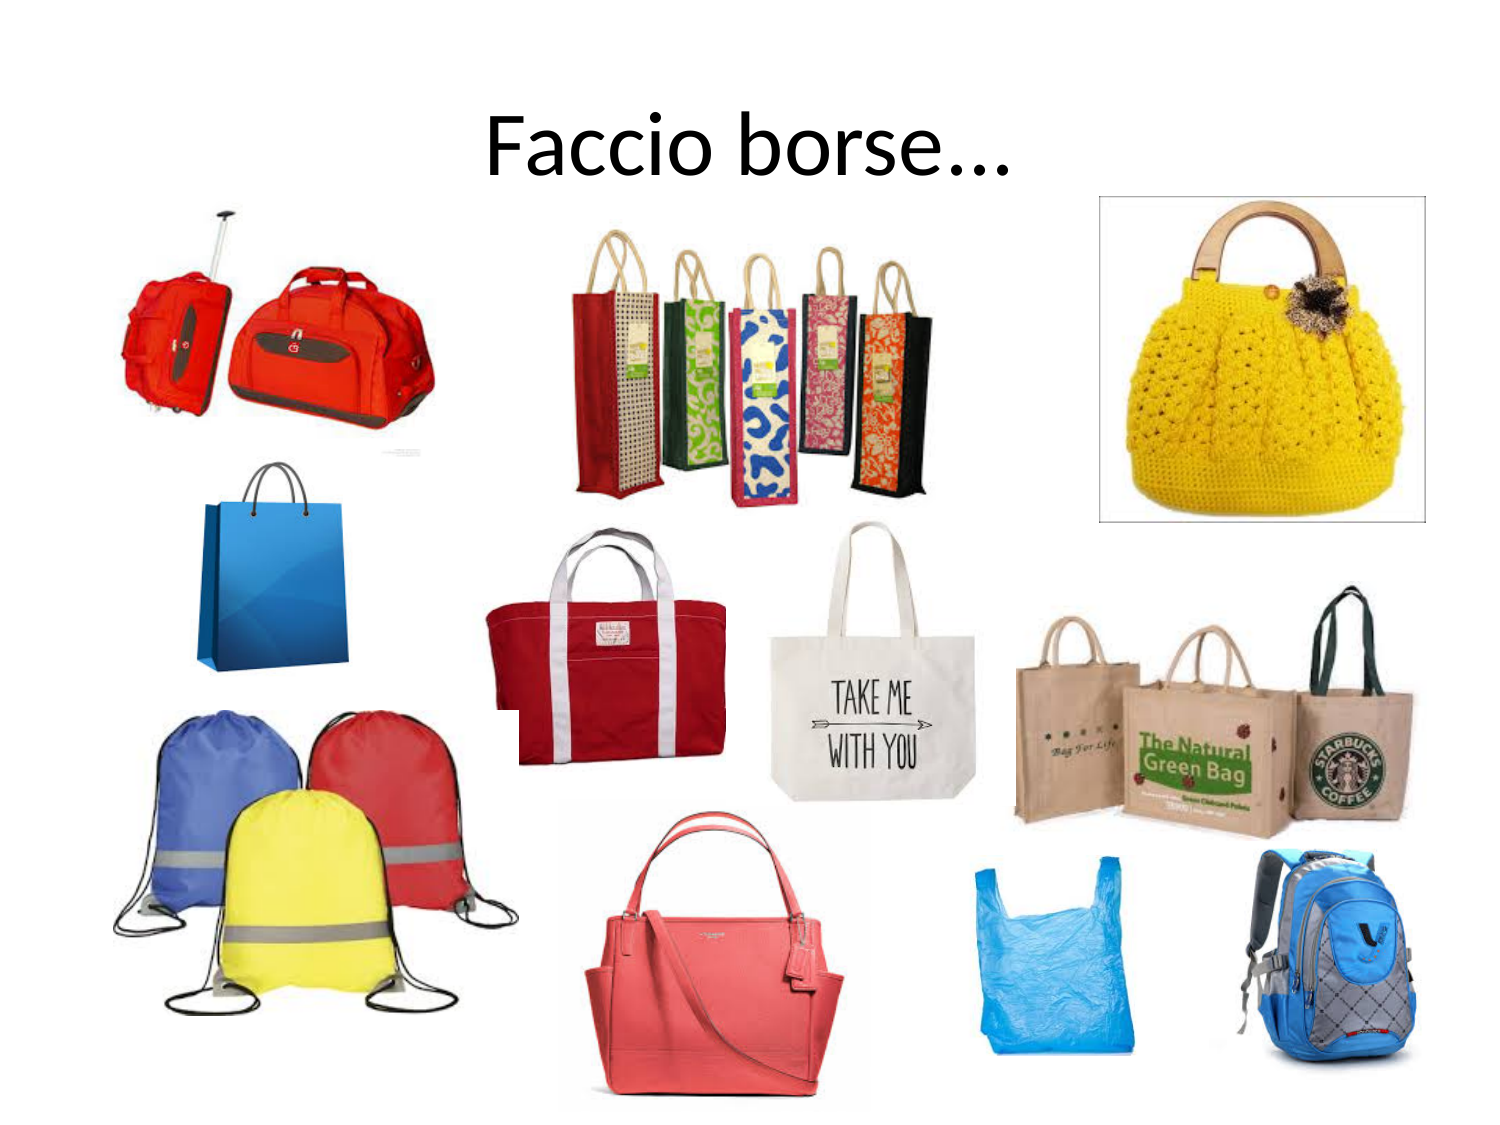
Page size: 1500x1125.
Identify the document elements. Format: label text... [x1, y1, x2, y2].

picture [547, 219, 1459, 1113]
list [453, 523, 720, 774]
picture [1099, 196, 1426, 524]
picture [113, 710, 519, 1016]
picture [920, 855, 1189, 1057]
title Faccio borse... [75, 45, 1425, 233]
picture [102, 191, 455, 687]
